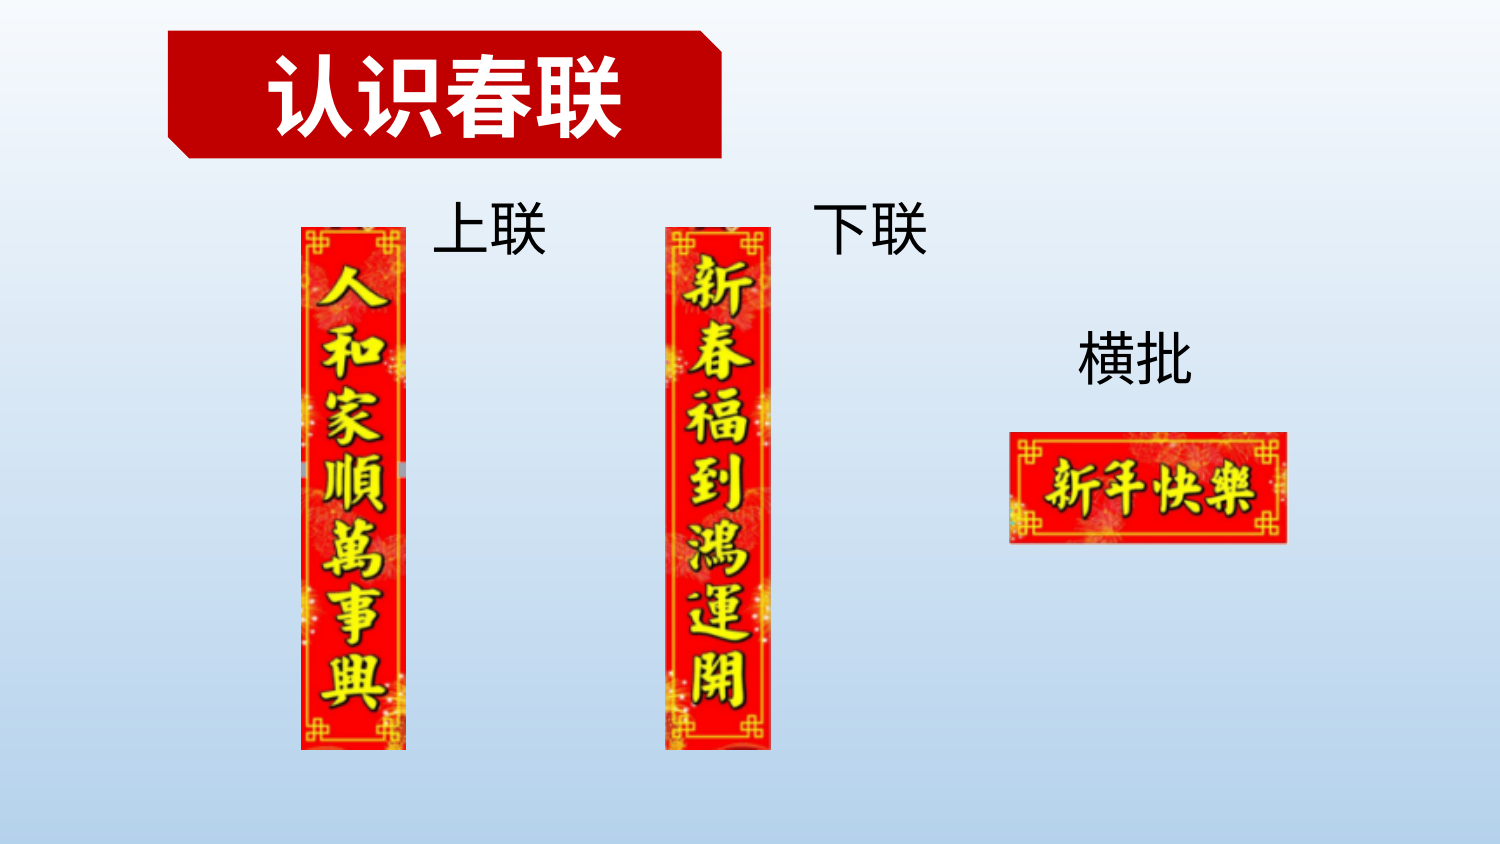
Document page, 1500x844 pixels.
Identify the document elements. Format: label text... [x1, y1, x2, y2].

text_box 上联 [417, 184, 564, 270]
picture [664, 227, 771, 750]
text_box 横批 [1062, 314, 1209, 400]
text_box 认识春联 [166, 29, 723, 160]
picture [1009, 432, 1289, 545]
text_box 下联 [797, 184, 944, 270]
picture [301, 227, 406, 750]
